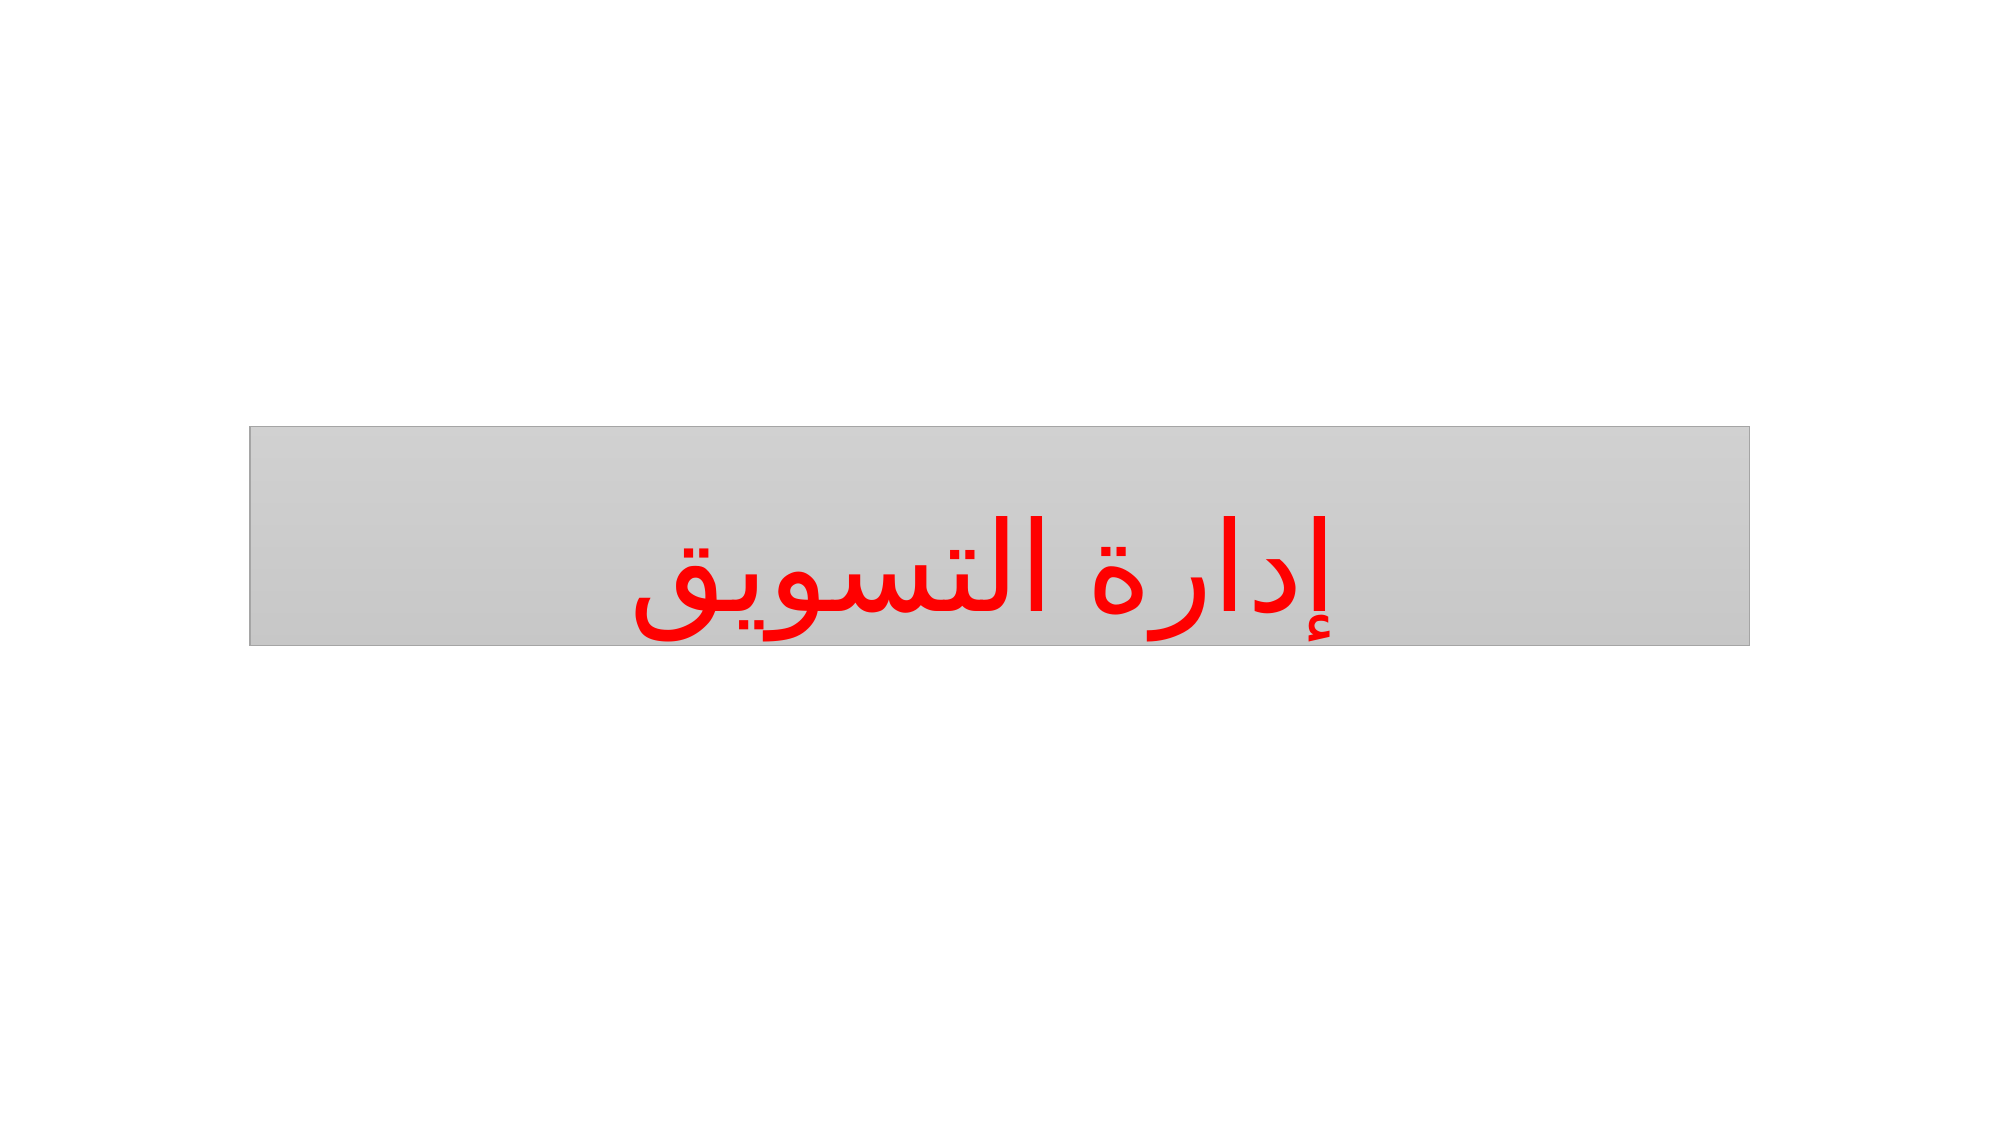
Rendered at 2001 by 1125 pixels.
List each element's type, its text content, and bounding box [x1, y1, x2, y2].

title إدارة التسويق [249, 426, 1750, 646]
